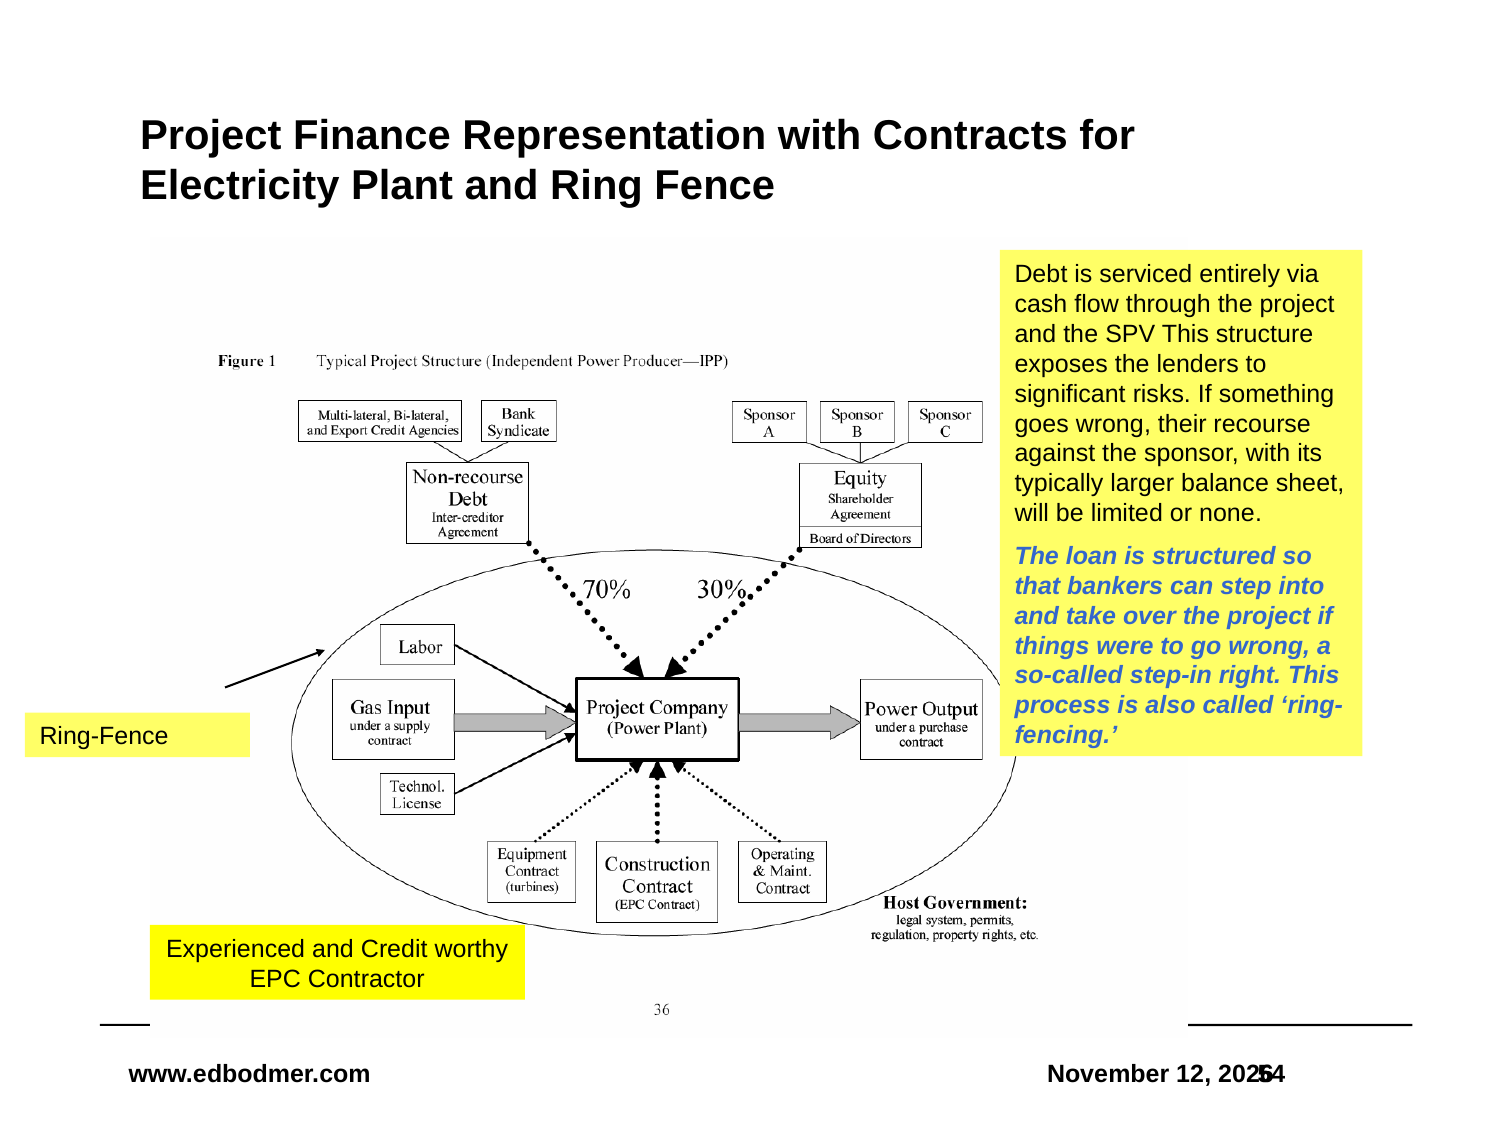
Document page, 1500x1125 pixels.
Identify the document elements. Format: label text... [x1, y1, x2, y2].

picture [149, 237, 1188, 1038]
text_box Debt is serviced entirely via cash flow through the project and the SPV This structure exposes the lenders to significant risks. If something goes wrong, their recourse against the sponsor, with its typically larger balance sheet, will be limited or none. The loan is structured so that bankers can step into and take over the project if things were to go wrong, a so-called step-in right. This process is also called ‘ring-fencing.’ [1191, 249, 1363, 757]
title Project Finance Representation with Contracts for Electricity Plant and Ring Fence [124, 99, 1288, 226]
text_box Ring-Fence [24, 712, 144, 758]
